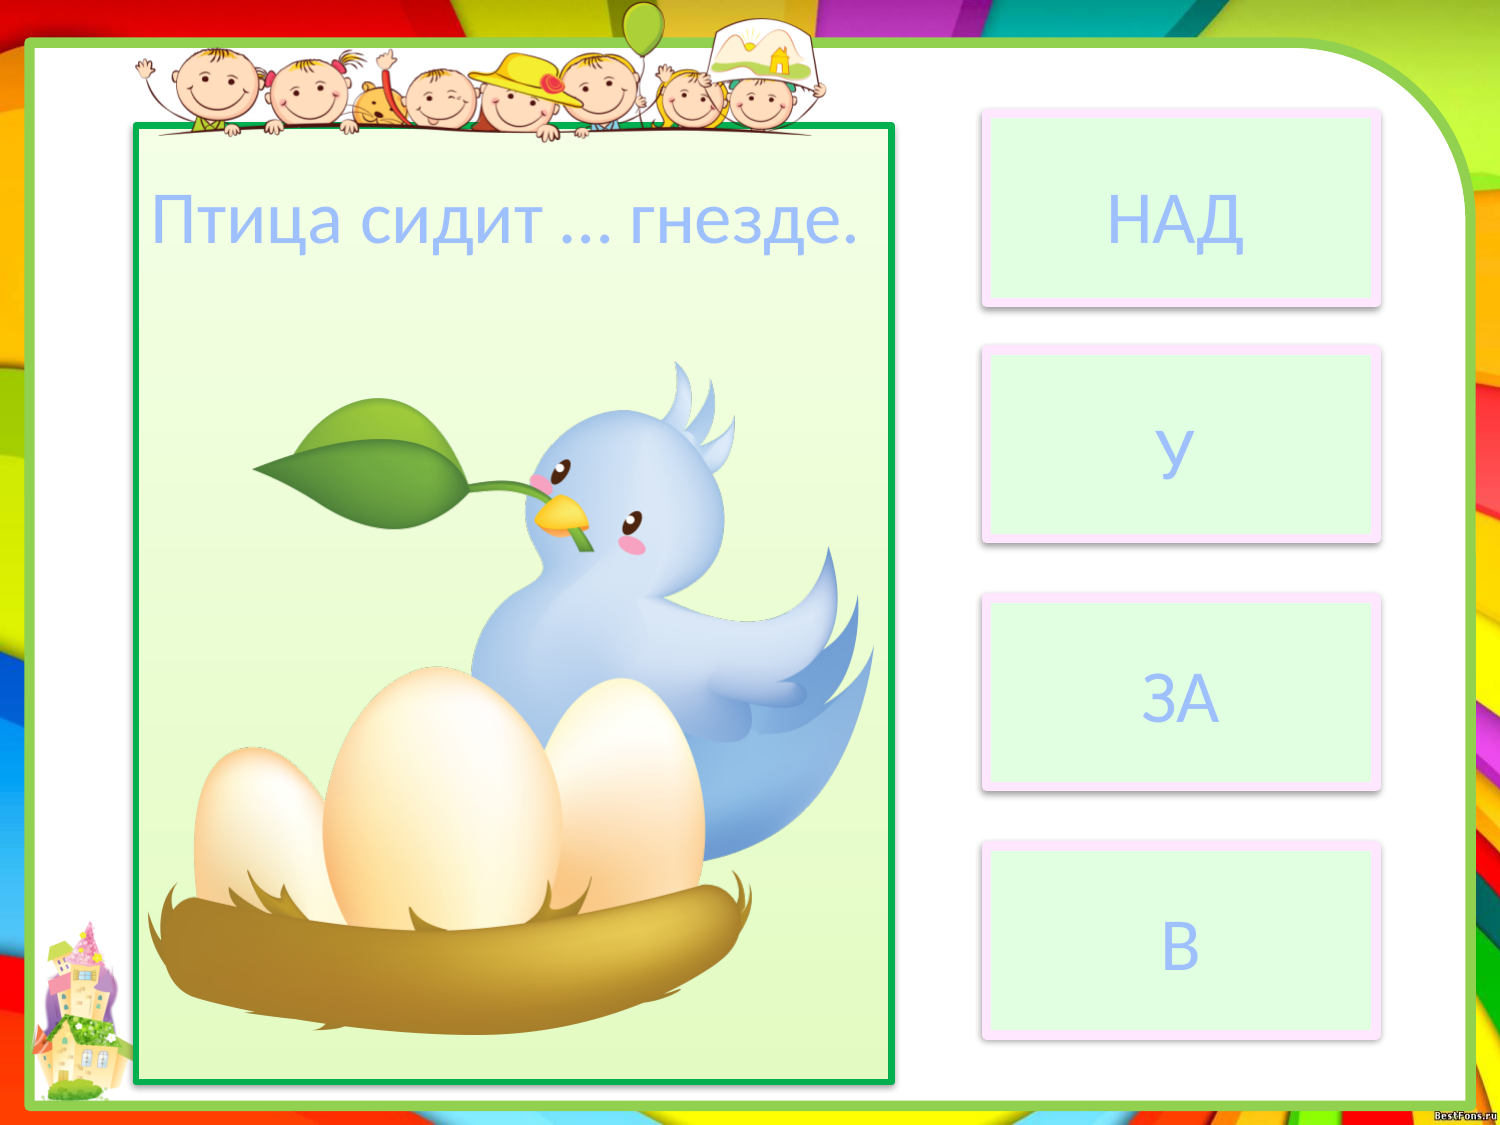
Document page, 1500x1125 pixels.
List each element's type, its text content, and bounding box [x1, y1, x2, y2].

text_box [135, 266, 892, 1083]
picture [147, 361, 874, 1036]
picture [0, 0, 1500, 1125]
text_box [135, 125, 892, 161]
picture [29, 916, 138, 1106]
text_box [913, 88, 1437, 824]
text_box В [983, 843, 1379, 1038]
text_box Птица сидит … гнезде. [135, 161, 892, 266]
